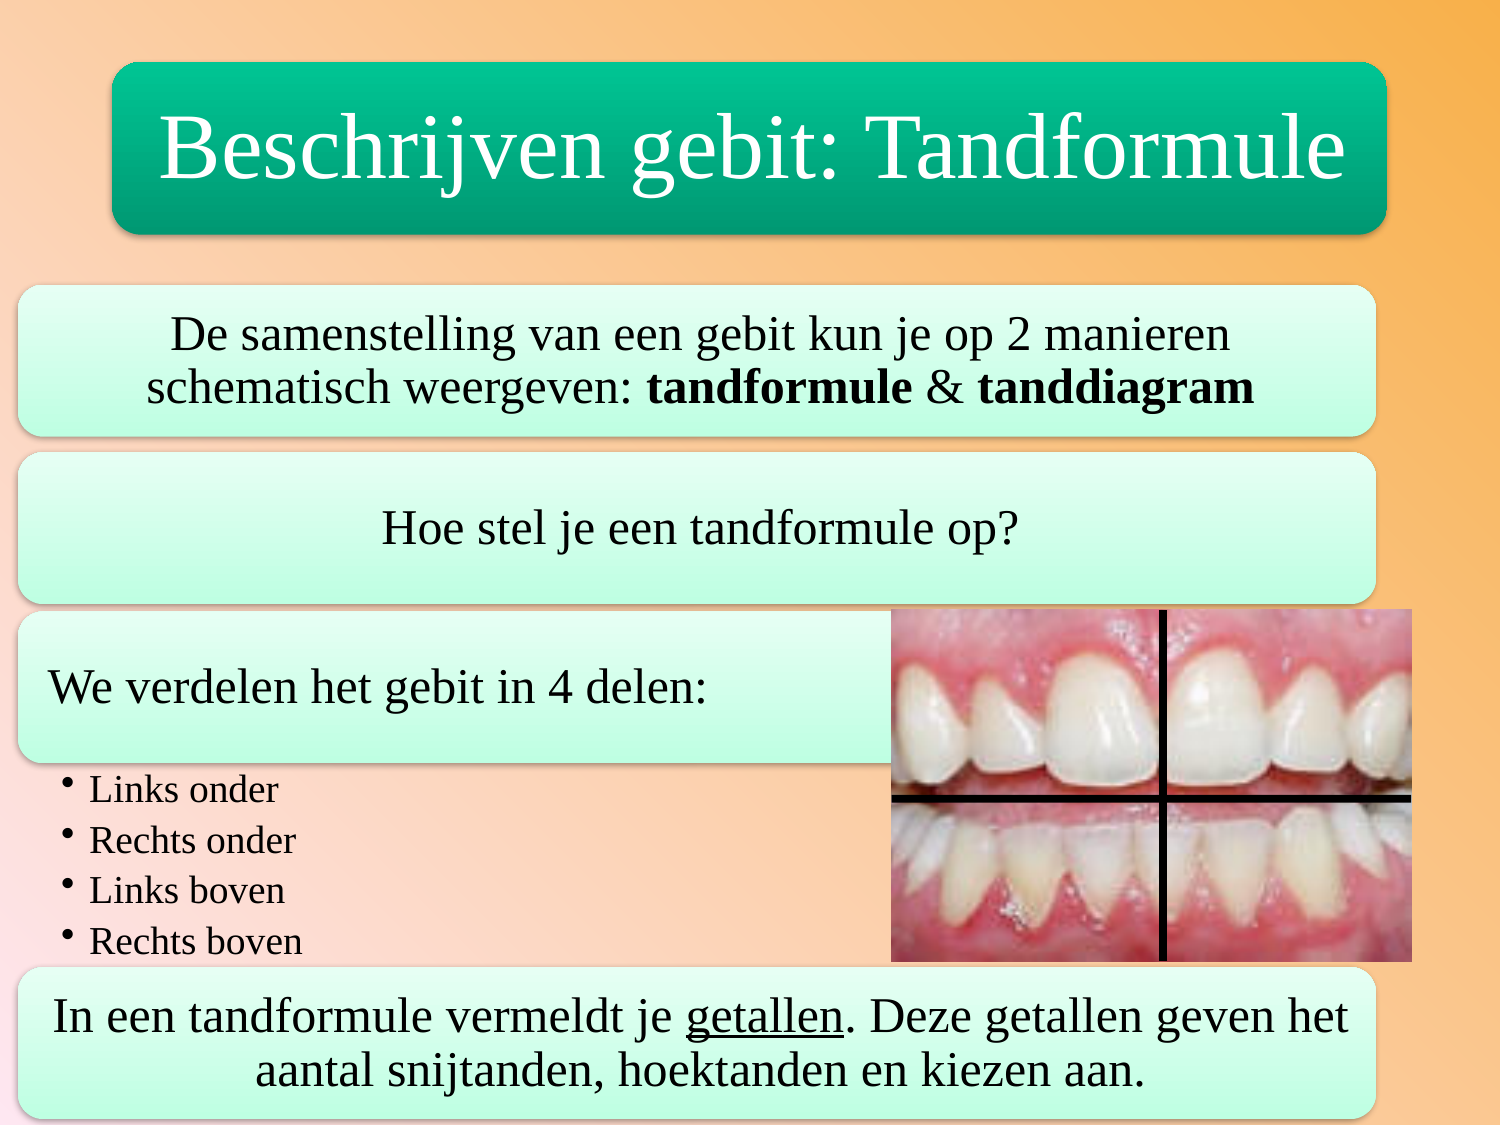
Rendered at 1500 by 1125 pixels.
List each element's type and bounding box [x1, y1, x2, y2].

text_box [111, 54, 1388, 243]
picture [891, 609, 1412, 962]
text_box [17, 278, 1377, 1125]
